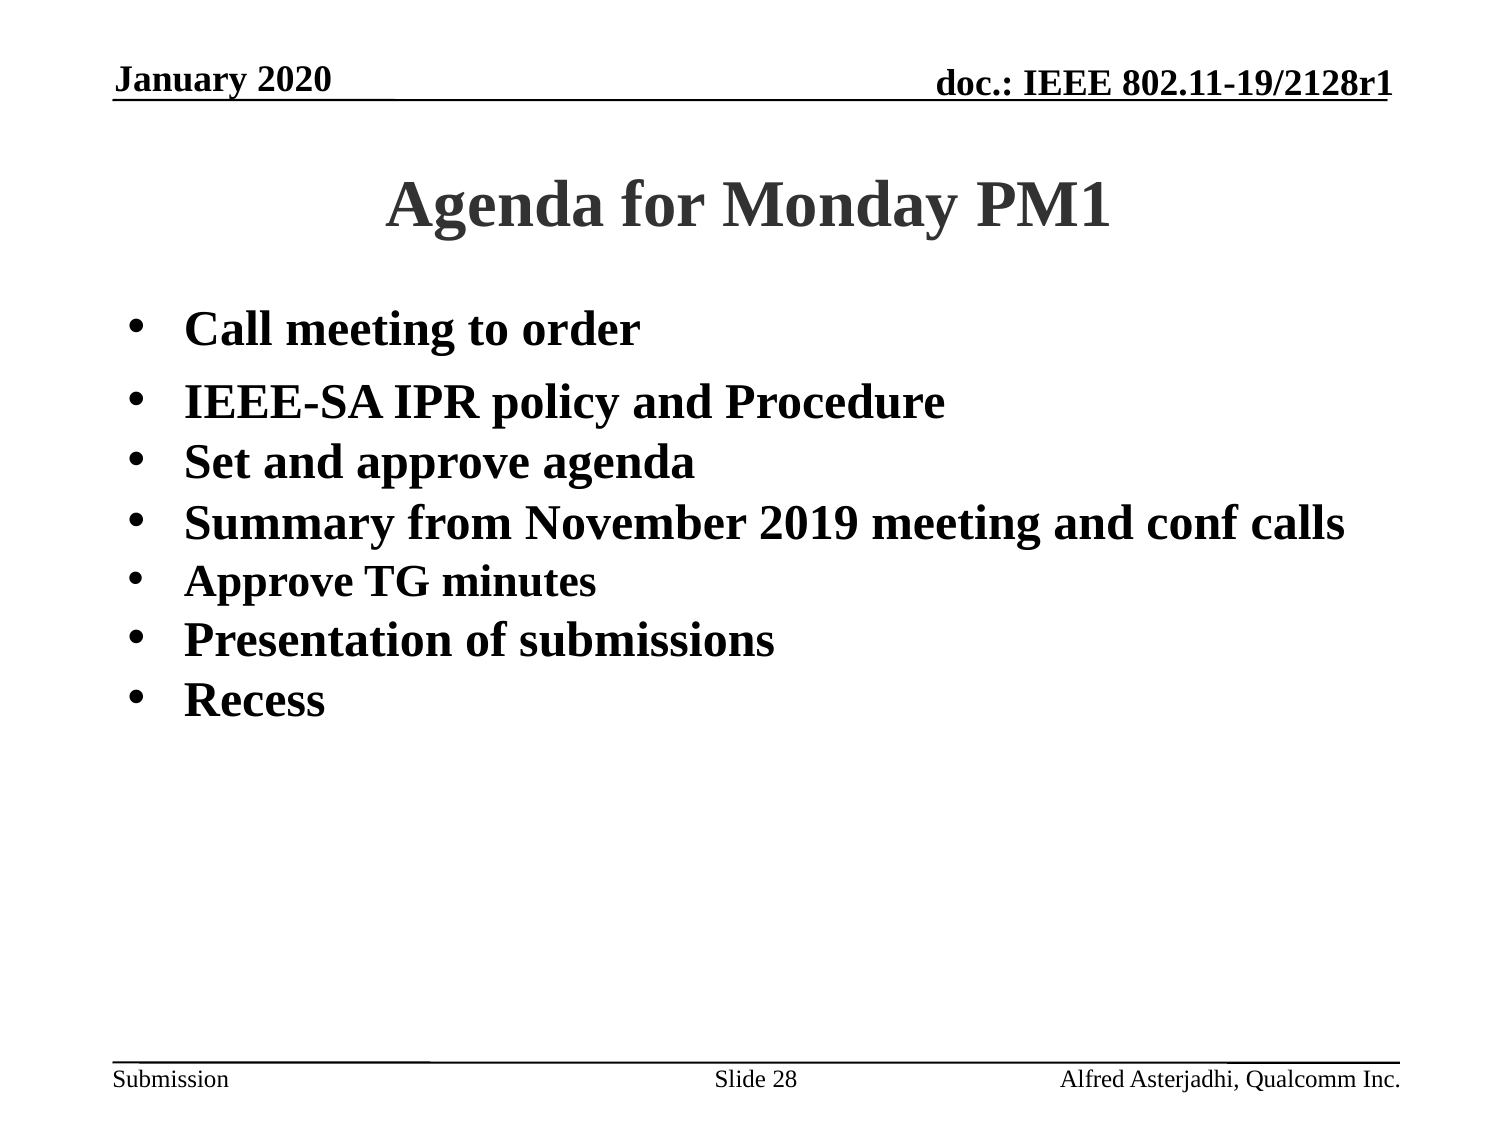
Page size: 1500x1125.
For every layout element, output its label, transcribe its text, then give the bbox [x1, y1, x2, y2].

slide_number Slide 28 [712, 1061, 800, 1123]
title Agenda for Monday PM1 [62, 112, 1438, 288]
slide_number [114, 54, 493, 100]
footer Alfred Asterjadhi, Qualcomm Inc. [878, 1061, 1402, 1093]
list Call meeting to order IEEE-SA IPR policy and Procedure Set and approve agenda Summary from November 2019 meeting and conf calls Approve TG minutes Presentation of submissions Recess [112, 299, 1388, 975]
